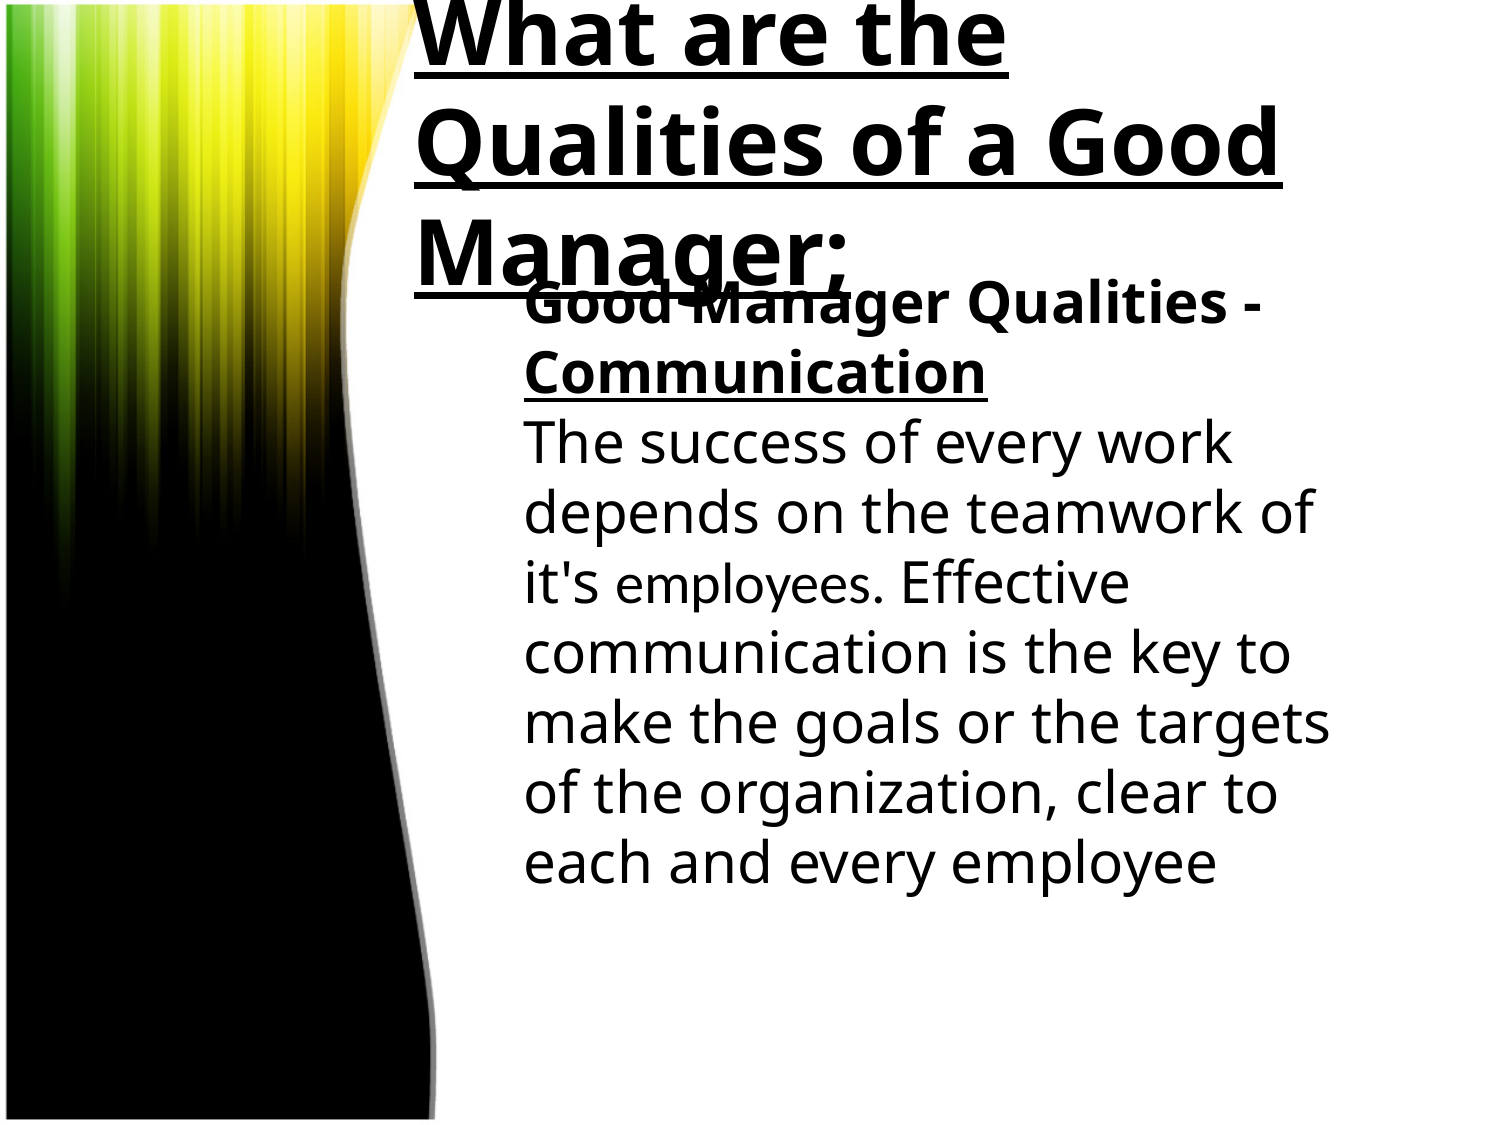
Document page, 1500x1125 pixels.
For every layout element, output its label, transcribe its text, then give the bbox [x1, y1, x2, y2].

picture [0, 0, 1500, 1125]
list Good Manager Qualities - Communication The success of every work depends on the teamwork of it's employees. Effective communication is the key to make the goals or the targets of the organization, clear to each and every employee [386, 187, 1414, 931]
title What are the Qualities of a Good Manager; [398, 44, 1426, 233]
